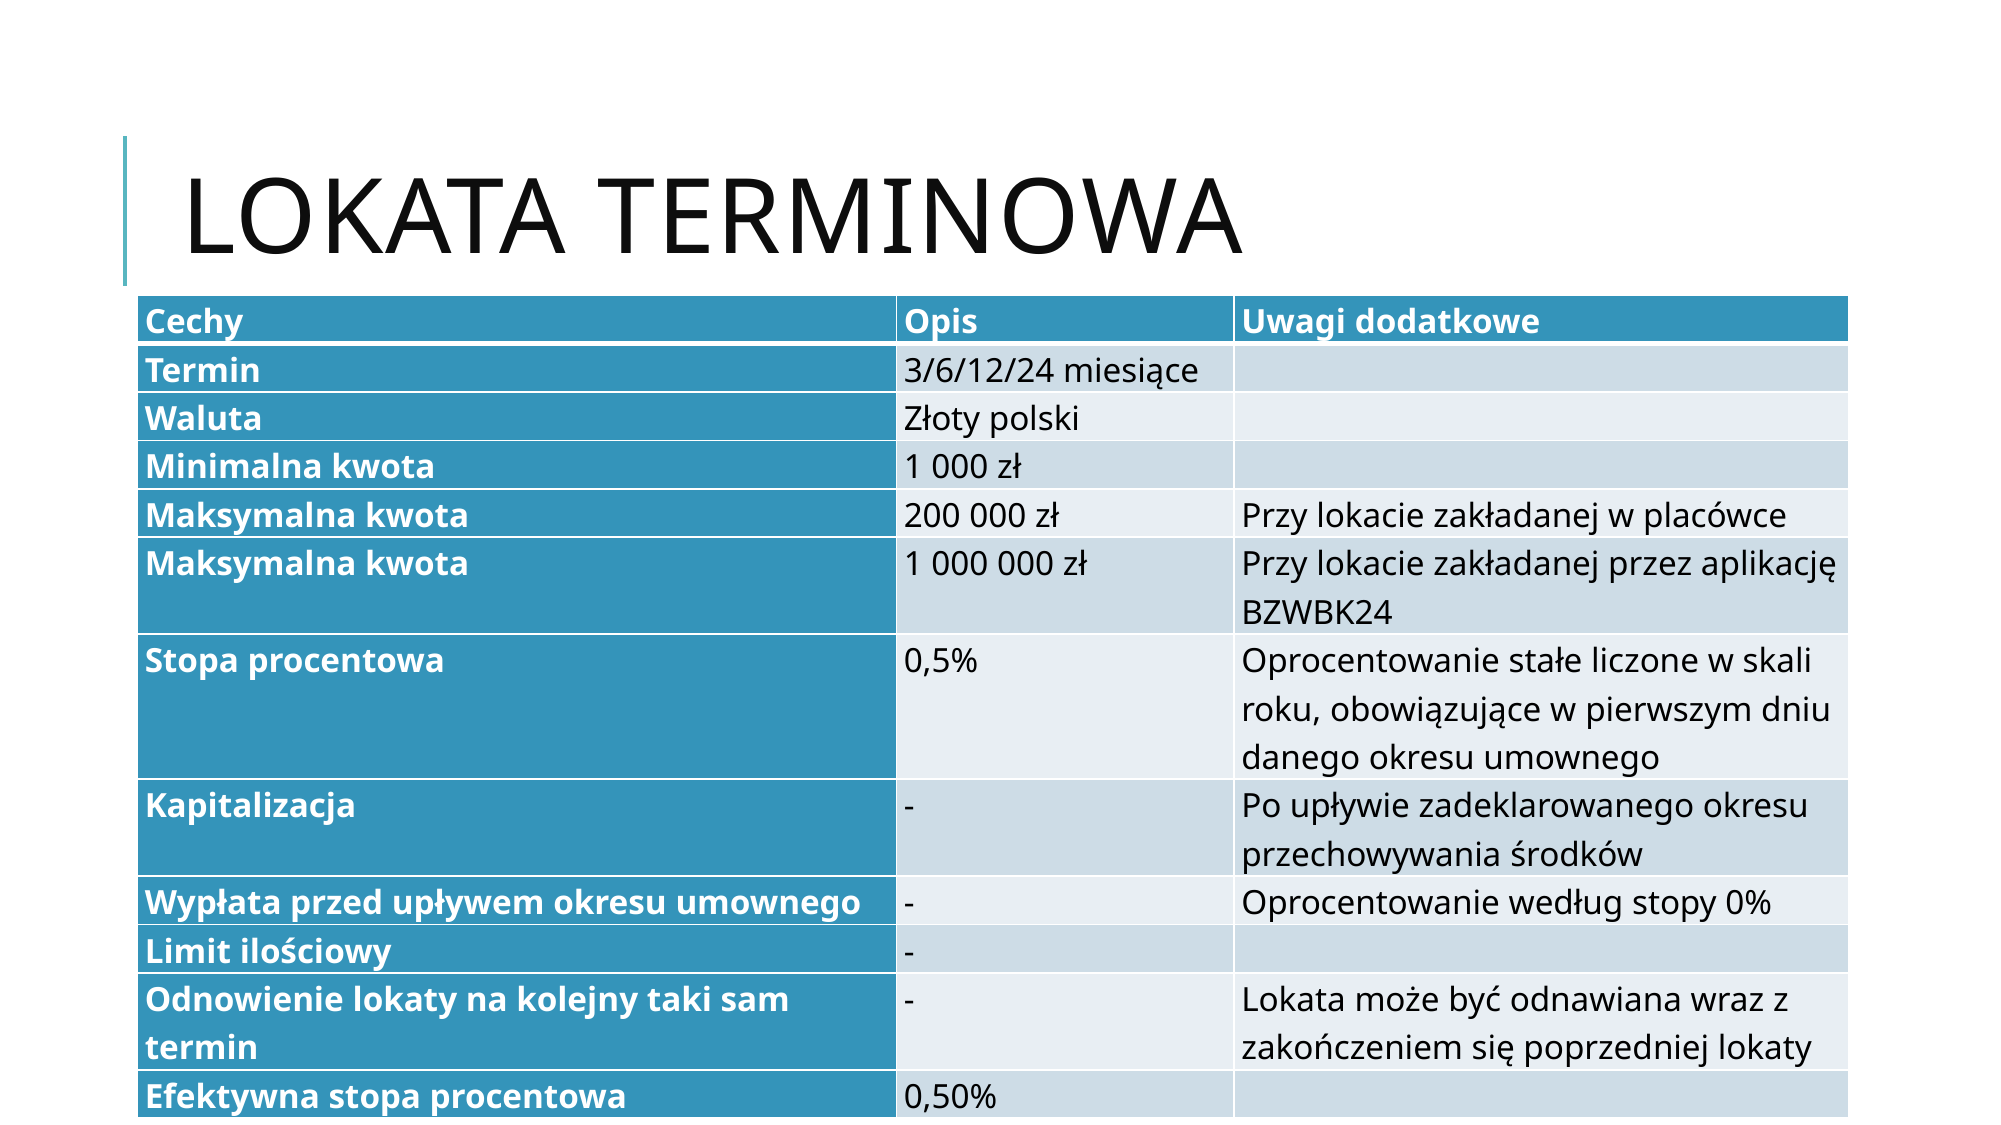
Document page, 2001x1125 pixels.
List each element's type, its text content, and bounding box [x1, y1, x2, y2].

table_cell [1235, 346, 1848, 391]
table_cell Wypłata przed upływem okresu umownego [138, 877, 896, 924]
table_cell 1 000 000 zł [897, 538, 1233, 633]
table_cell 0,5% [897, 635, 1233, 778]
table_cell [1235, 1071, 1848, 1117]
table_cell Termin [138, 346, 896, 391]
table_cell 0,50% [897, 1071, 1233, 1117]
table_cell - [897, 780, 1233, 875]
table_cell 200 000 zł [897, 490, 1233, 536]
table_cell [1235, 393, 1848, 440]
table_header Opis [897, 296, 1233, 341]
table_cell Oprocentowanie stałe liczone w skali roku, obowiązujące w pierwszym dniu danego okresu umownego [1235, 635, 1848, 778]
table_cell Oprocentowanie według stopy 0% [1235, 877, 1848, 924]
table_cell Efektywna stopa procentowa [138, 1071, 896, 1117]
table_cell Maksymalna kwota [138, 538, 896, 633]
table_cell - [897, 974, 1233, 1069]
table_cell Kapitalizacja [138, 780, 896, 875]
table_cell [1235, 441, 1848, 488]
table_cell Minimalna kwota [138, 441, 896, 488]
title Lokata terminowa [166, 100, 1761, 294]
table_cell Złoty polski [897, 393, 1233, 440]
table_cell Stopa procentowa [138, 635, 896, 778]
table_cell Waluta [138, 393, 896, 440]
table_cell Limit ilościowy [138, 925, 896, 972]
table_cell Lokata może być odnawiana wraz z zakończeniem się poprzedniej lokaty [1235, 974, 1848, 1069]
table_cell Po upływie zadeklarowanego okresu przechowywania środków [1235, 780, 1848, 875]
table_cell 3/6/12/24 miesiące [897, 346, 1233, 391]
table_cell Przy lokacie zakładanej w placówce [1235, 490, 1848, 536]
table_cell Odnowienie lokaty na kolejny taki sam termin [138, 974, 896, 1069]
table_header Uwagi dodatkowe [1235, 296, 1848, 341]
table_cell [1235, 925, 1848, 972]
table_header Cechy [138, 296, 896, 341]
table_cell Przy lokacie zakładanej przez aplikację BZWBK24 [1235, 538, 1848, 633]
table_cell - [897, 925, 1233, 972]
table_cell Maksymalna kwota [138, 490, 896, 536]
table_cell - [897, 877, 1233, 924]
table_cell 1 000 zł [897, 441, 1233, 488]
